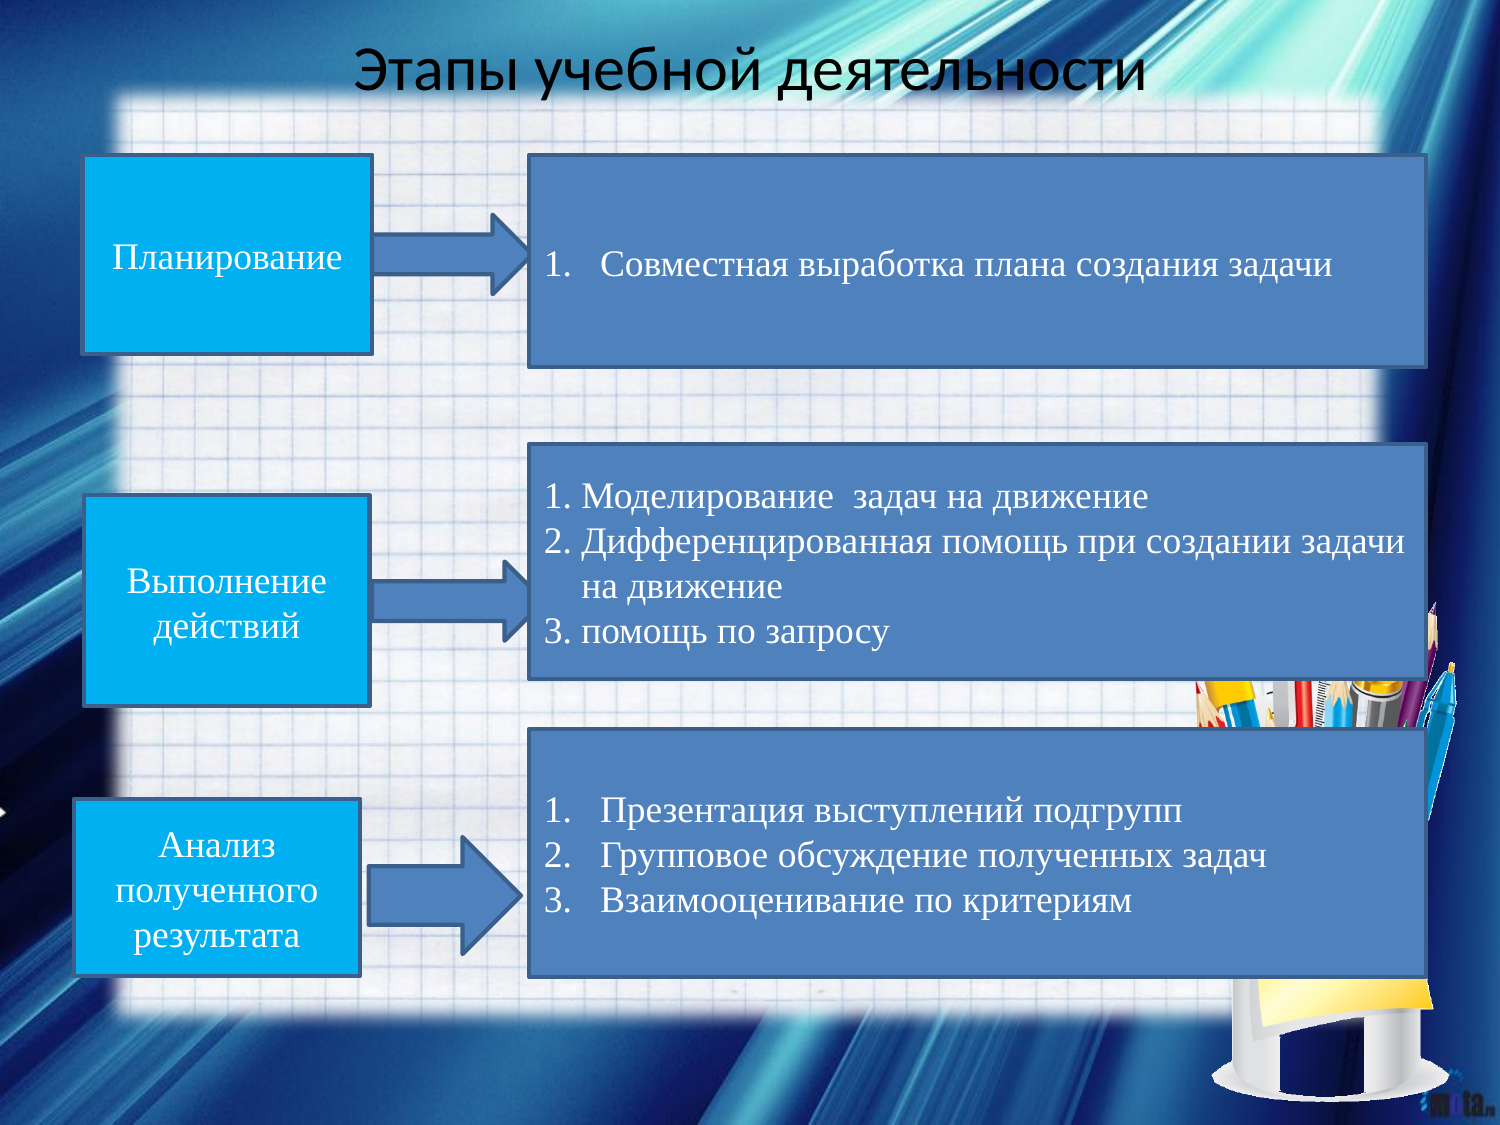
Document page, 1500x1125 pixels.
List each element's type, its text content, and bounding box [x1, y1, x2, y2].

text_box [370, 559, 527, 643]
title Этапы учебной деятельности [75, 18, 1427, 112]
text_box Моделирование задач на движение Дифференцированная помощь при создании задачи на движение помощь по запросу [527, 442, 1428, 681]
text_box Презентация выступлений подгрупп Групповое обсуждение полученных задач Взаимооценивание по критериям [527, 727, 1428, 979]
text_box Выполнение действий [82, 493, 372, 708]
text_box Планирование [80, 153, 374, 356]
text_box [369, 212, 527, 297]
text_box [366, 834, 524, 957]
picture [0, 0, 1500, 1125]
text_box Совместная выработка плана создания задачи [527, 153, 1428, 369]
text_box Анализ полученного результата [72, 797, 362, 978]
